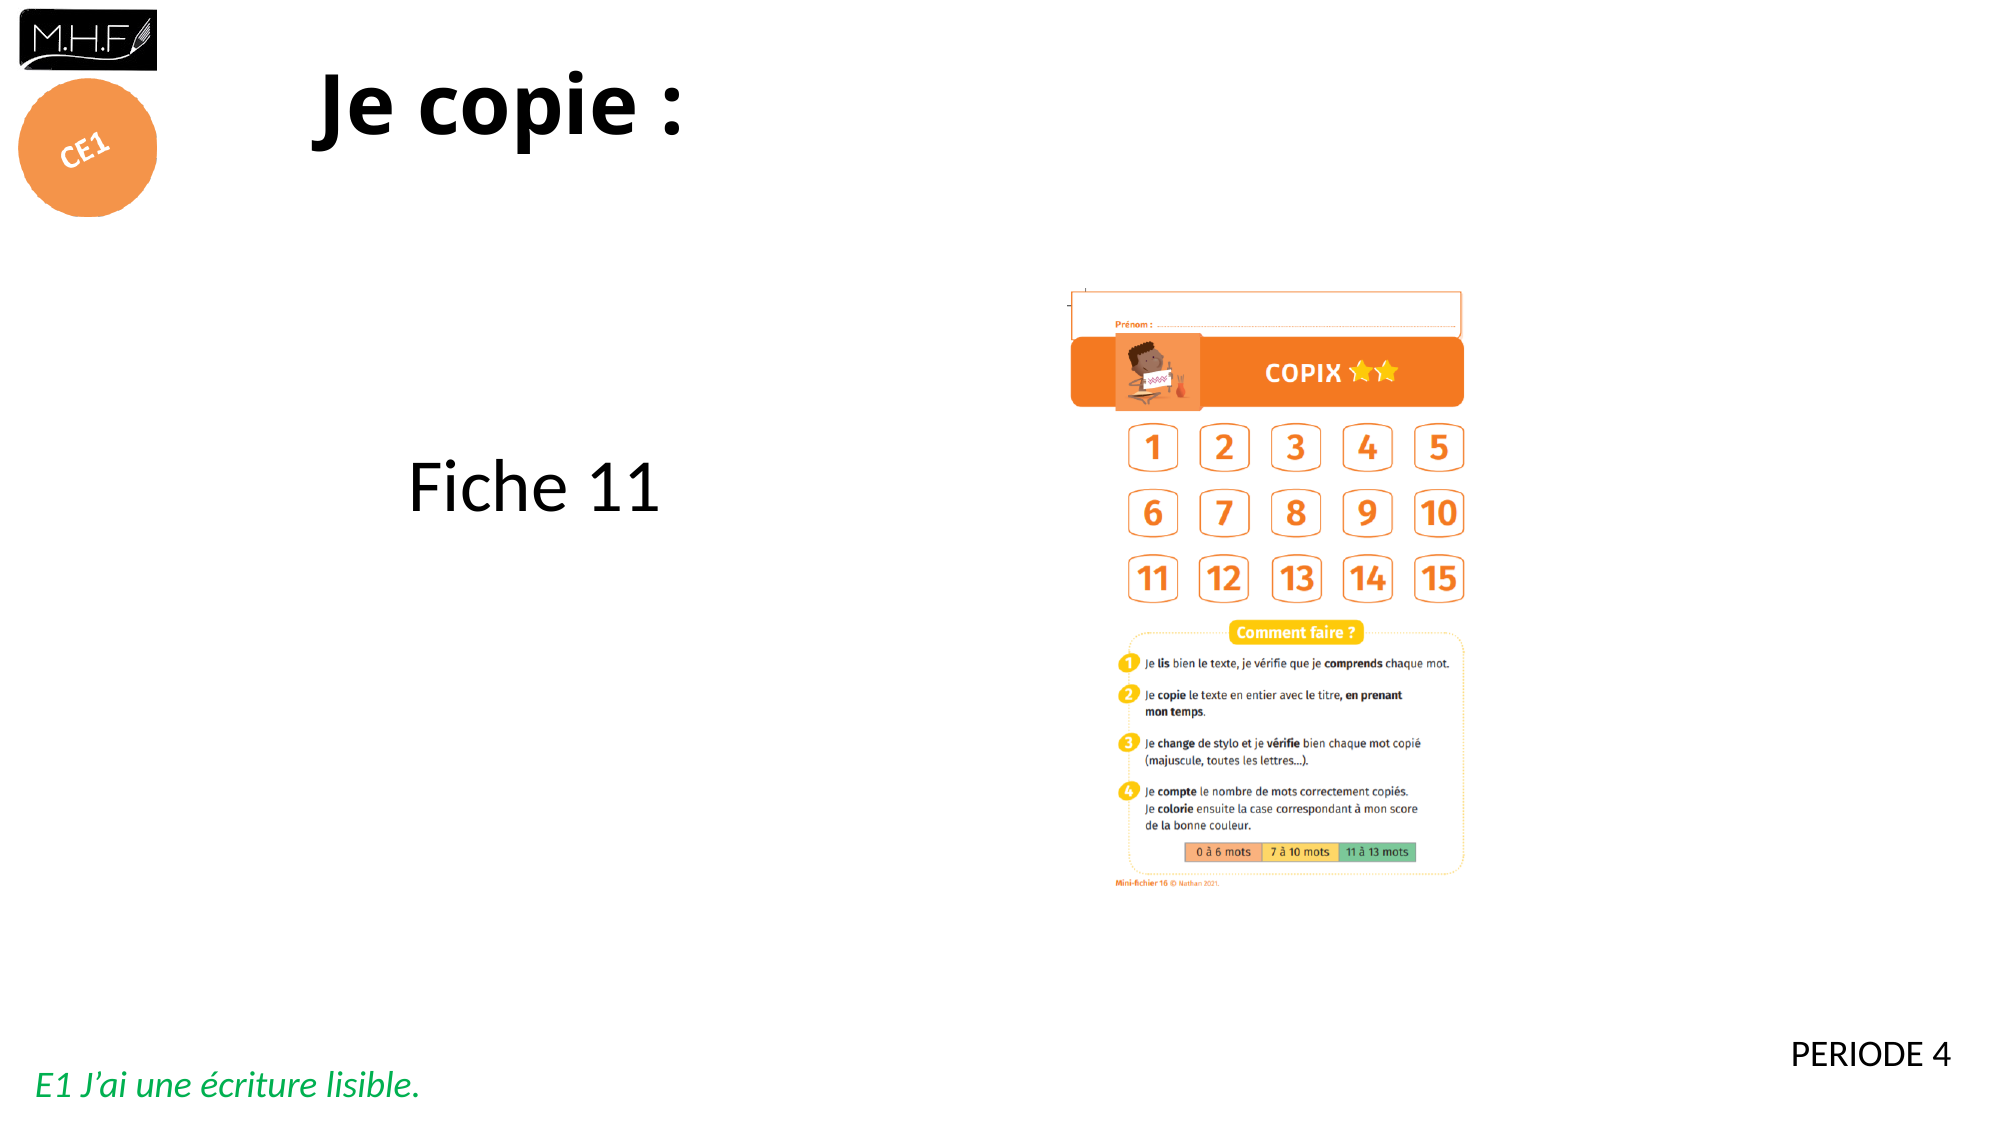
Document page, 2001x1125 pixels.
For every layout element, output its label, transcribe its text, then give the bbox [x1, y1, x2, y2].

text_box Fiche 11 [393, 384, 1020, 670]
text_box Je copie : [303, 7, 1549, 208]
text_box E1 J’ai une écriture lisible. [19, 1052, 646, 1125]
picture [18, 78, 157, 218]
picture [1067, 288, 1483, 896]
picture [16, 7, 157, 74]
text_box PERIODE 4 [1362, 1021, 1967, 1082]
